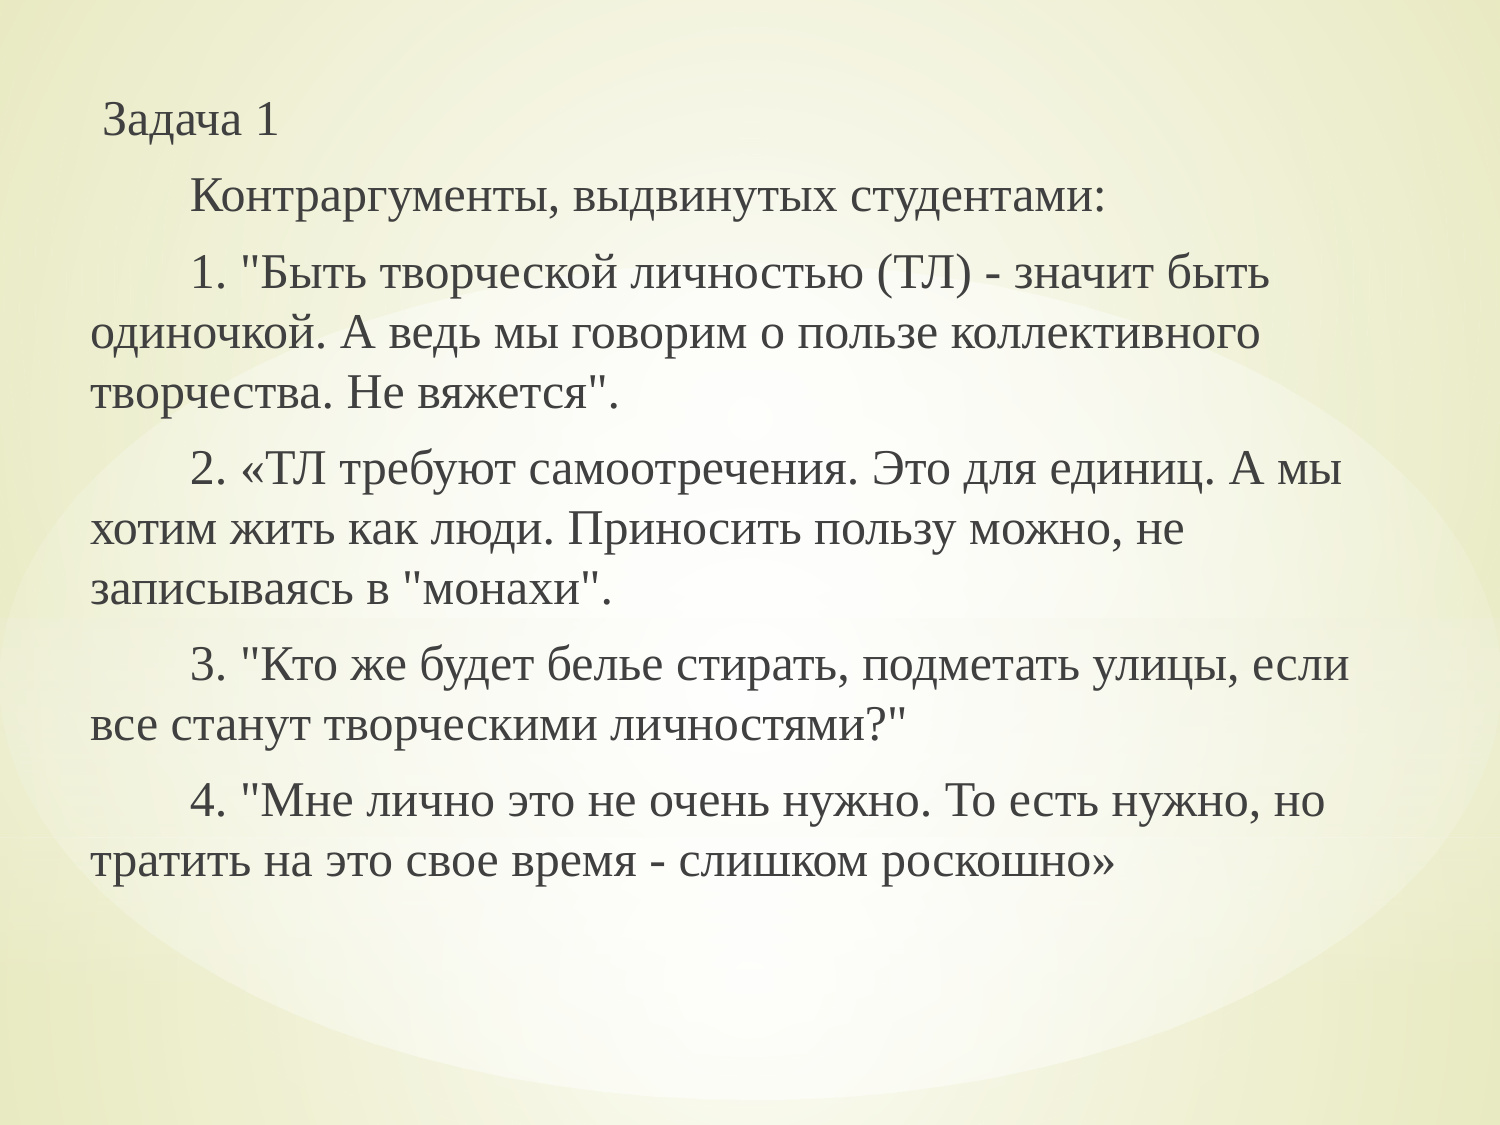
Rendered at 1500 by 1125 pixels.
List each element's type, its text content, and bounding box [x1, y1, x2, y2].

list Задача 1 Контраргументы, выдвинутых студентами: 1. "Быть творческой личностью (ТЛ) - значит быть одиночкой. А ведь мы говорим о пользе коллективного творчества. Не вяжется". 2. «ТЛ требуют самоотречения. Это для единиц. А мы хотим жить как люди. Приносить пользу можно, не записываясь в "монахи". 3. "Кто же будет белье стирать, подметать улицы, если все станут творческими личностями?" 4. "Мне лично это не очень нужно. То есть нужно, но тратить на это свое время - слишком роскошно» [75, 78, 1425, 1071]
